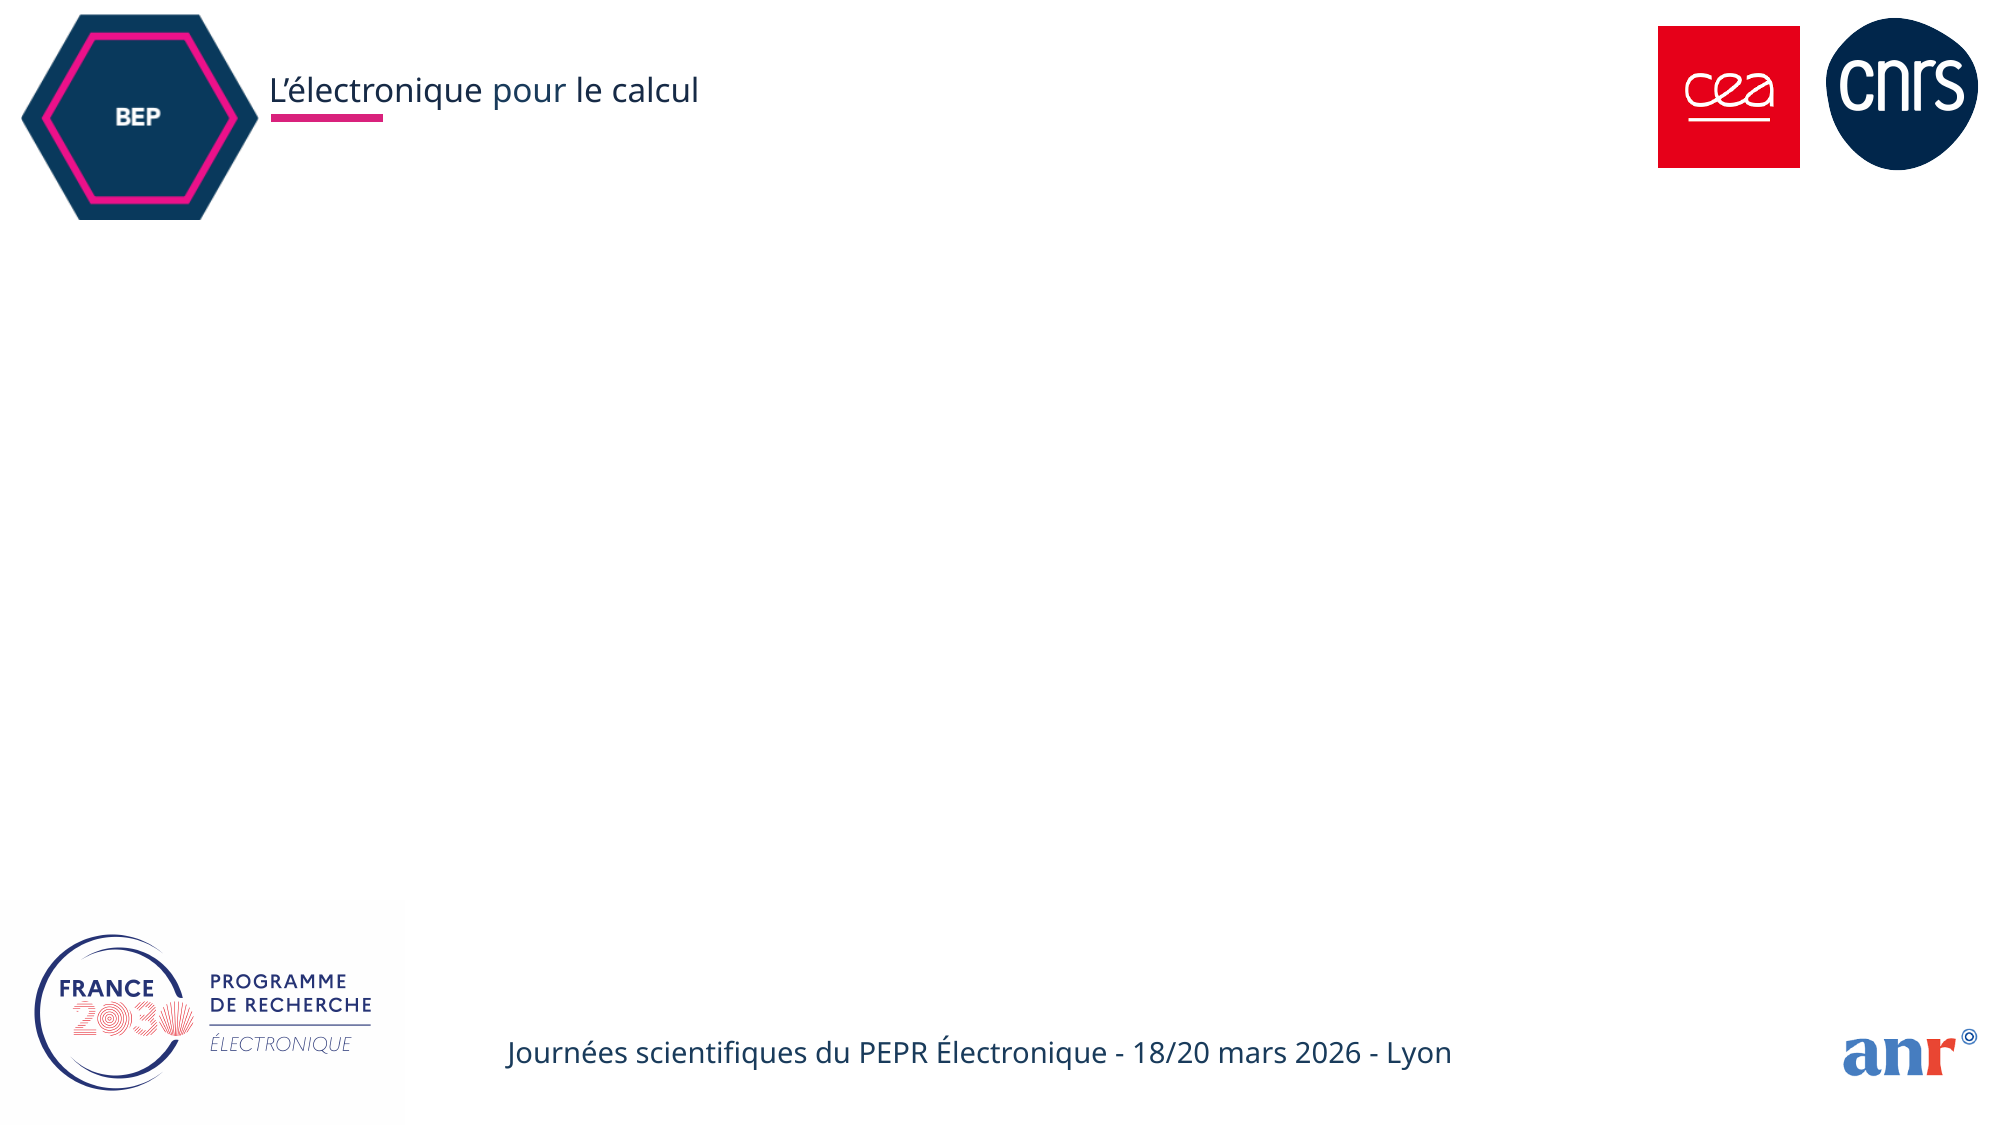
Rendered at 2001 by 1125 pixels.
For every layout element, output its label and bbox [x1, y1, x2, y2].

picture [1658, 26, 1800, 168]
picture [1839, 982, 1981, 1124]
picture [1823, 16, 1981, 172]
picture [0, 900, 405, 1125]
